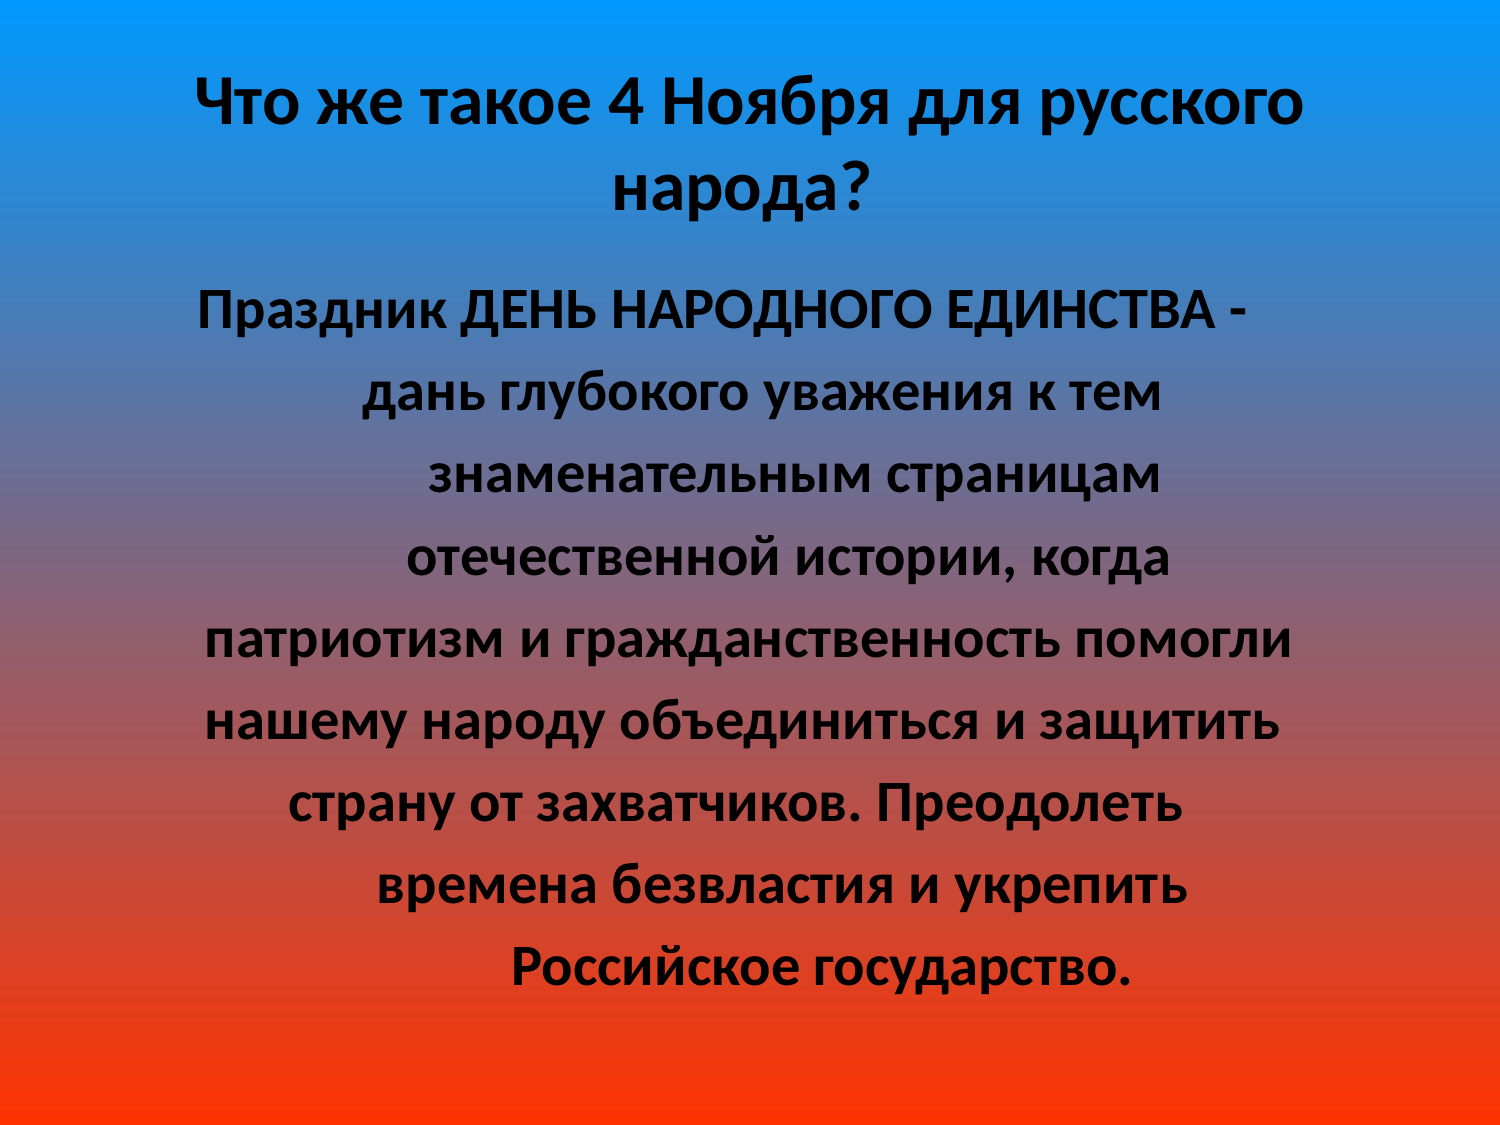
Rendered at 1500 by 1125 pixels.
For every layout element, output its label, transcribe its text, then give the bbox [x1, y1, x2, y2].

title Что же такое 4 Ноября для русского народа? [75, 45, 1425, 233]
list Праздник ДЕНЬ НАРОДНОГО ЕДИНСТВА - дань глубокого уважения к тем знаменательным страницам отечественной истории, когда патриотизм и гражданственность помогли нашему народу объединиться и защитить страну от захватчиков. Преодолеть времена безвластия и укрепить Российское государство. [75, 262, 1425, 1005]
